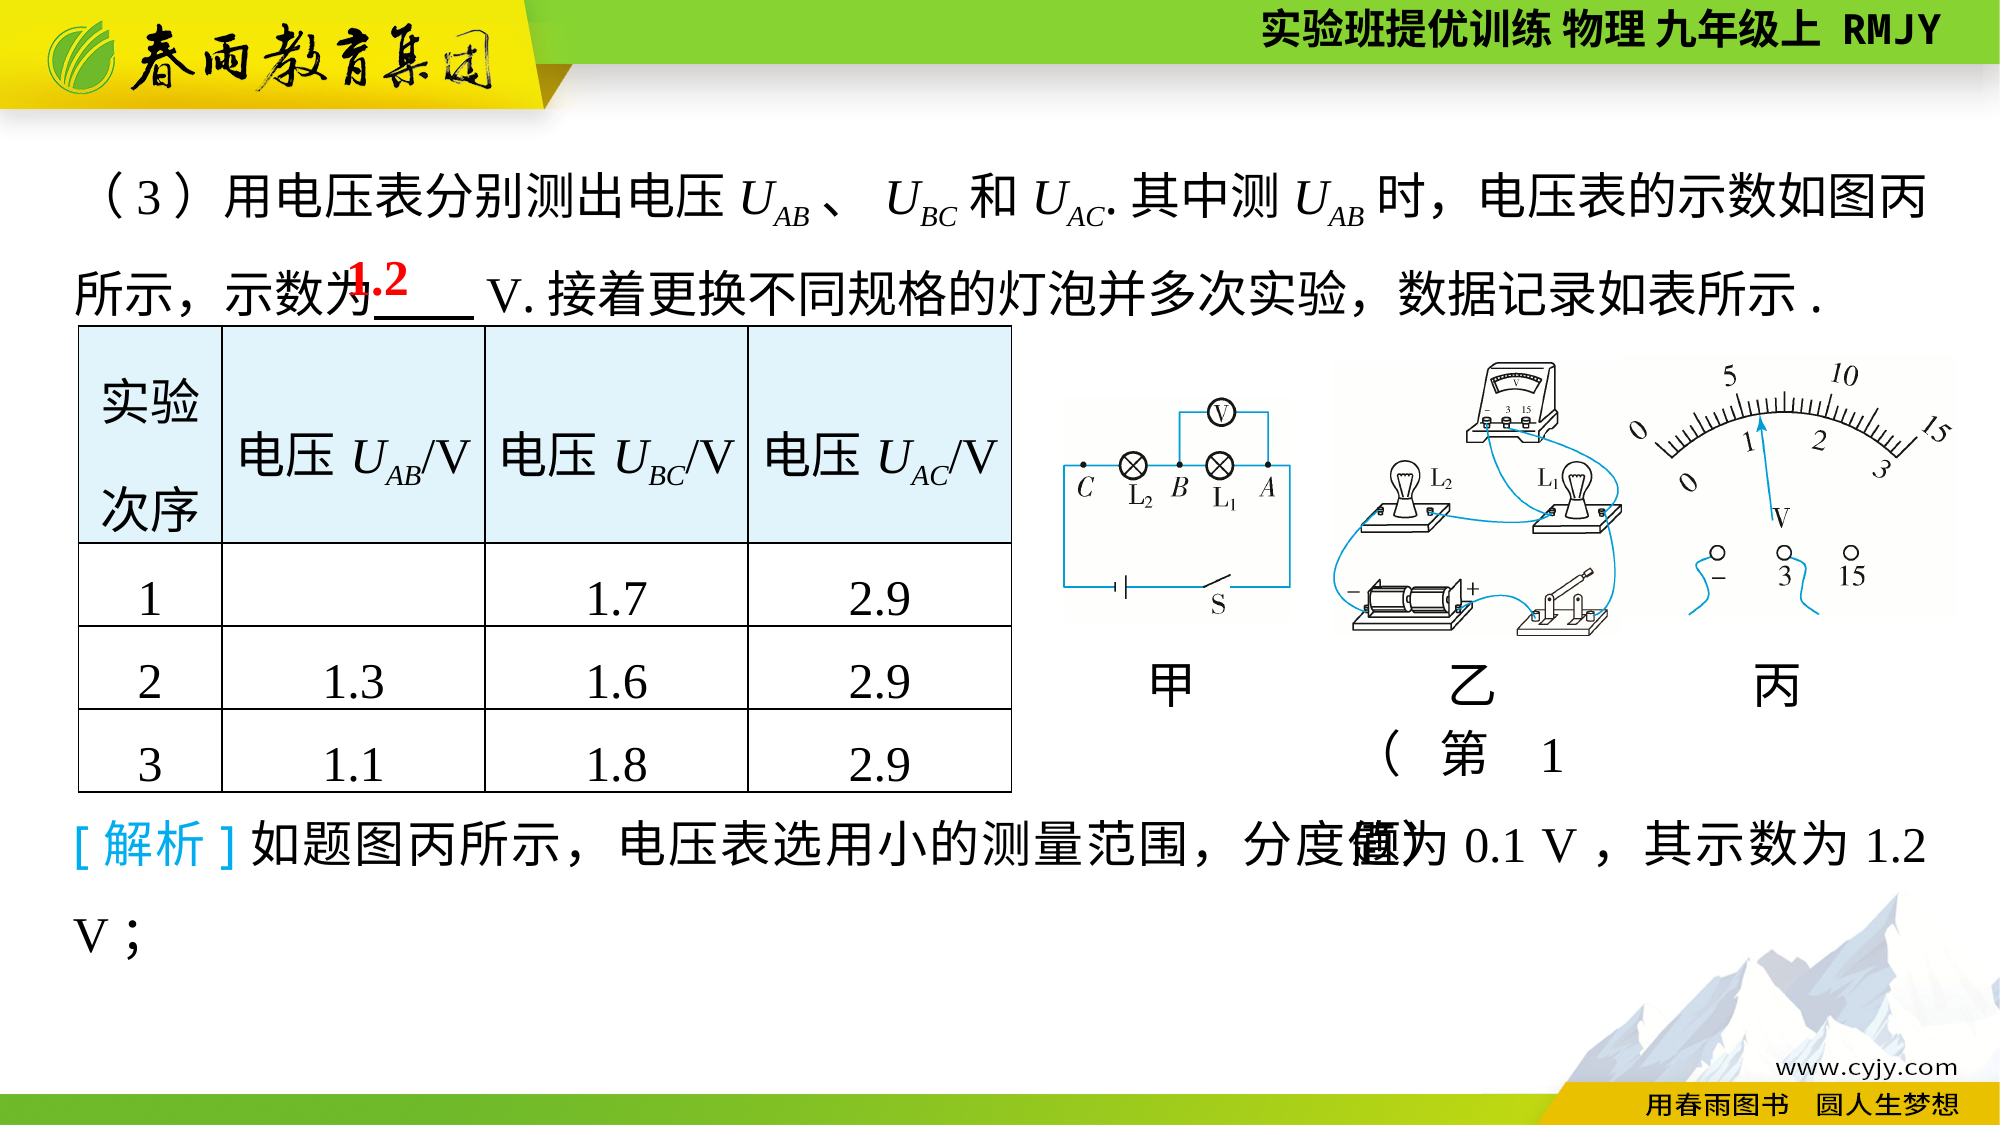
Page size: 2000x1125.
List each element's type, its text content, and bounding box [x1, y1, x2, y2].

table_cell 1.3 [223, 627, 484, 708]
table_cell 3 [79, 710, 221, 775]
list （3）用电压表分别测出电压UAB、UBC和UAC.其中测UAB时，电压表的示数如图丙所示，示数为 V.接着更换不同规格的灯泡并多次实验，数据记录如表所示. [59, 122, 1944, 760]
table_cell [223, 544, 484, 625]
table_cell 1 [79, 544, 221, 625]
text_box 1.2 [331, 208, 424, 313]
table_cell 1.7 [486, 544, 747, 625]
table_cell 2.9 [749, 710, 1011, 775]
table_cell 2.9 [749, 544, 1011, 625]
table_cell 1.6 [486, 627, 747, 708]
table_cell 1.1 [223, 710, 484, 775]
text_box 丙 [1737, 624, 1818, 721]
table_header 电压UAC/V [749, 327, 1011, 542]
text_box 乙 [1433, 645, 1513, 684]
table_cell 1.8 [486, 710, 747, 775]
text_box （第1题） [1336, 684, 1592, 775]
table_cell 2.9 [749, 627, 1011, 708]
table_header 实验 次序 [79, 327, 221, 542]
text_box 甲 [1131, 631, 1212, 721]
text_box [解析]如题图丙所示，电压表选用小的测量范围，分度值为0.1 V，其示数为1.2 V； [57, 775, 1942, 970]
table_header 电压UAB/V [223, 327, 484, 542]
table_header 电压UBC/V [486, 327, 747, 542]
picture [0, 0, 2000, 1125]
table_cell 2 [79, 627, 221, 708]
